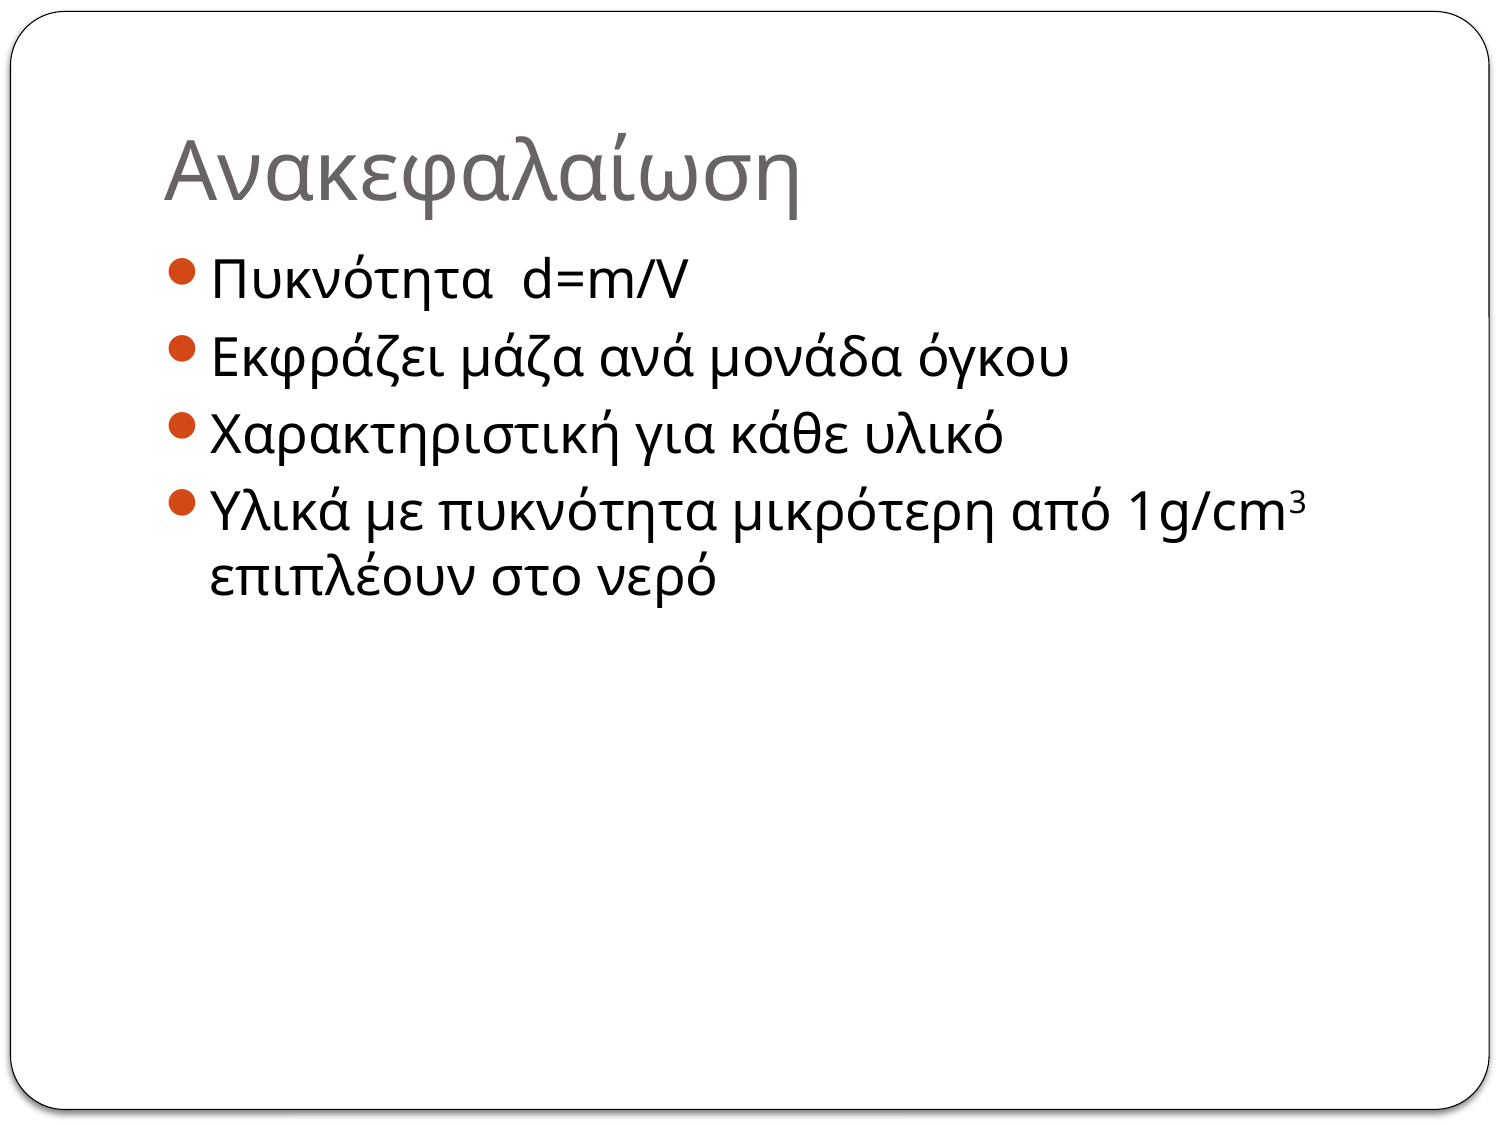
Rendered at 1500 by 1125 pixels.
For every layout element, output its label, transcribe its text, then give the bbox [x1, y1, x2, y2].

list Πυκνότητα d=m/V Εκφράζει μάζα ανά μονάδα όγκου Χαρακτηριστική για κάθε υλικό Υλικά με πυκνότητα μικρότερη από 1g/cm3 επιπλέουν στο νερό [150, 237, 1425, 988]
title Ανακεφαλαίωση [150, 45, 1425, 233]
